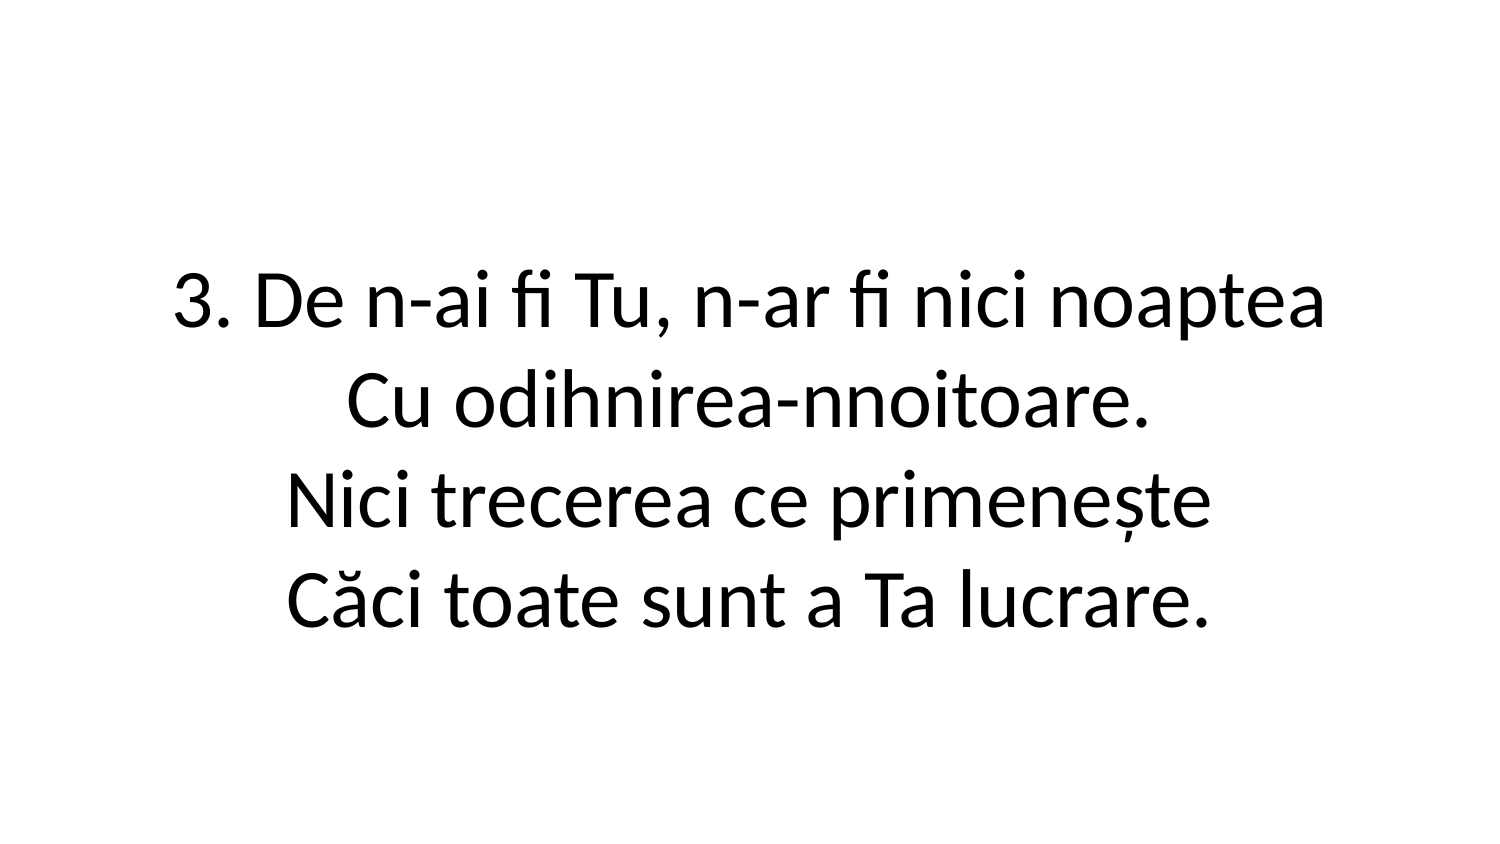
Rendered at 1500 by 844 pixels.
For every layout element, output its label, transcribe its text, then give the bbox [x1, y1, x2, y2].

text_box 3. De n-ai fi Tu, n-ar fi nici noaptea Cu odihnirea-nnoitoare. Nici trecerea ce primenește Căci toate sunt a Ta lucrare. [156, 192, 1344, 652]
